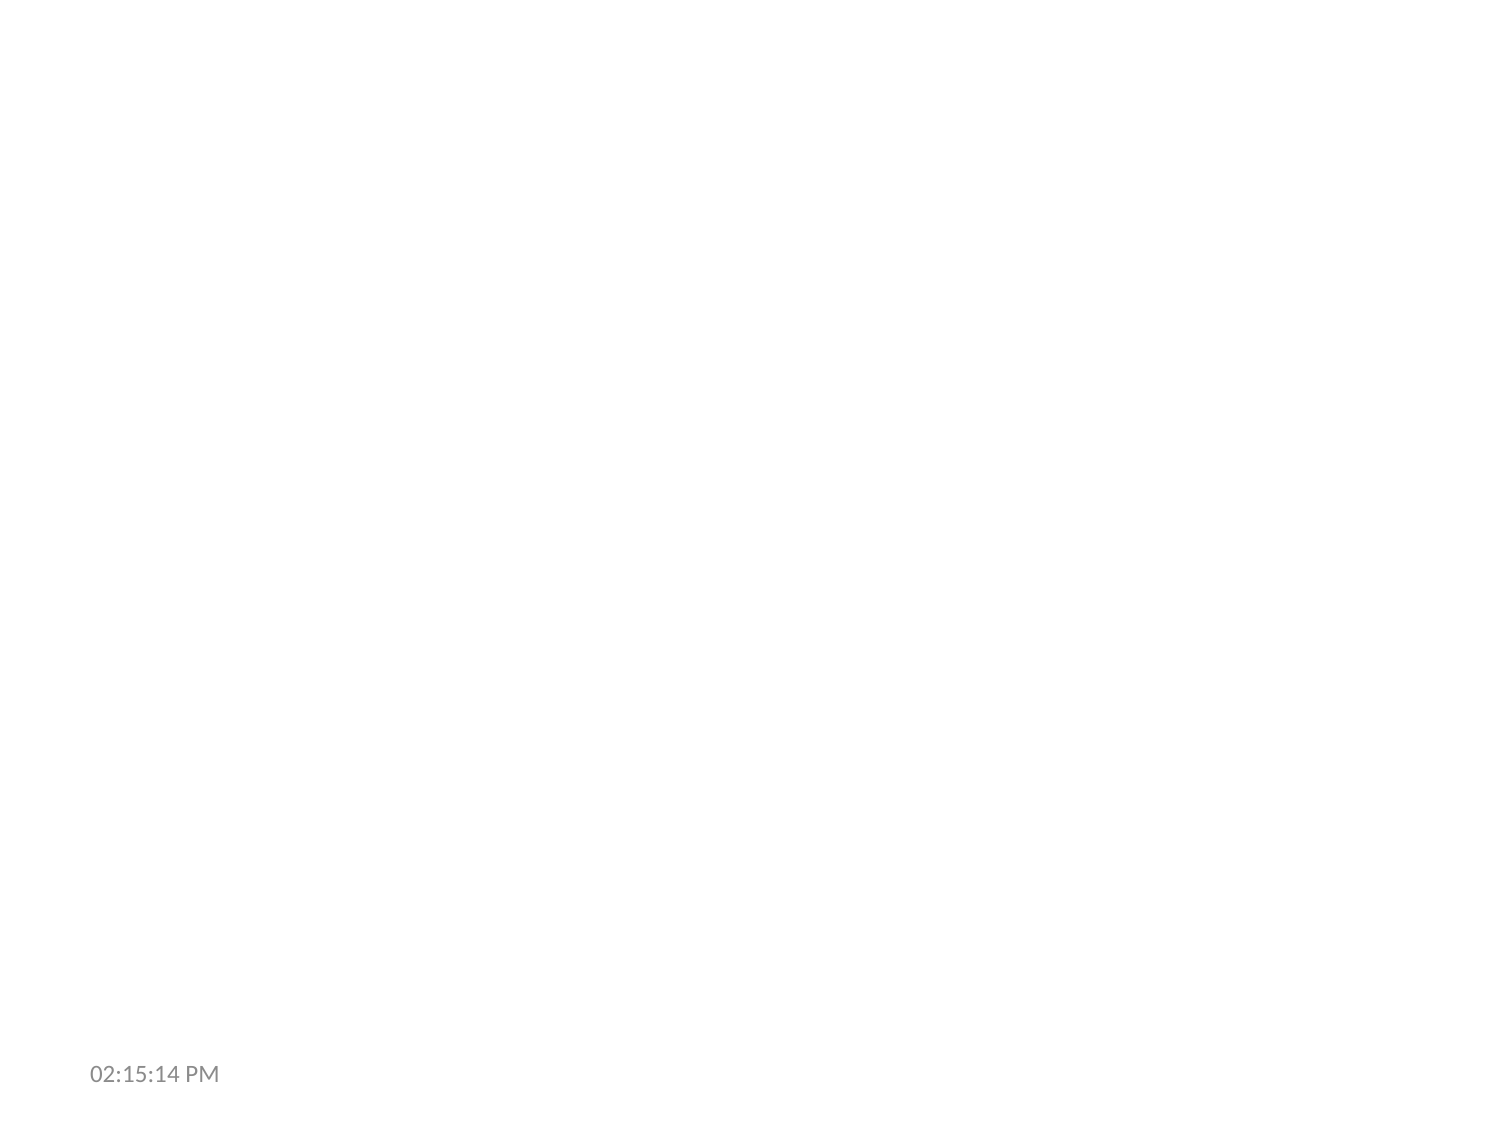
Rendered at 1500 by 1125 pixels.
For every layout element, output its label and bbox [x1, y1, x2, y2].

slide_number [75, 1042, 425, 1103]
